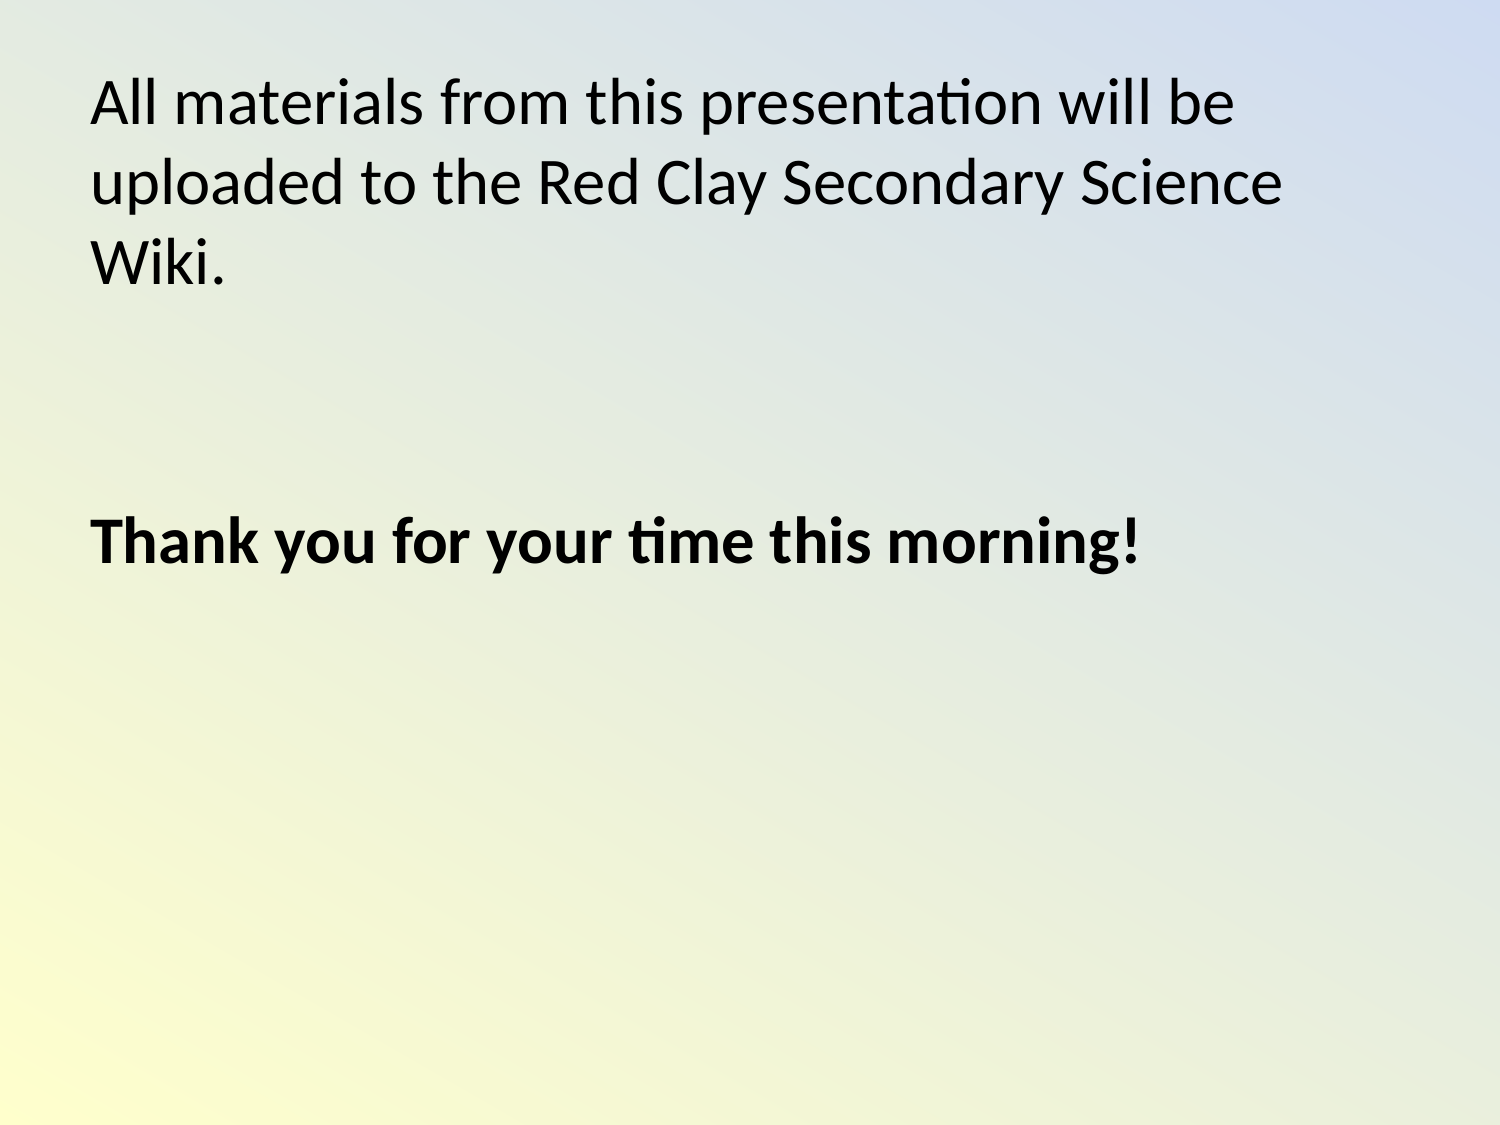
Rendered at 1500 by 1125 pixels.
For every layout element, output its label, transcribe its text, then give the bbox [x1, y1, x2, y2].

list All materials from this presentation will be uploaded to the Red Clay Secondary Science Wiki. Thank you for your time this morning! [75, 50, 1425, 1005]
